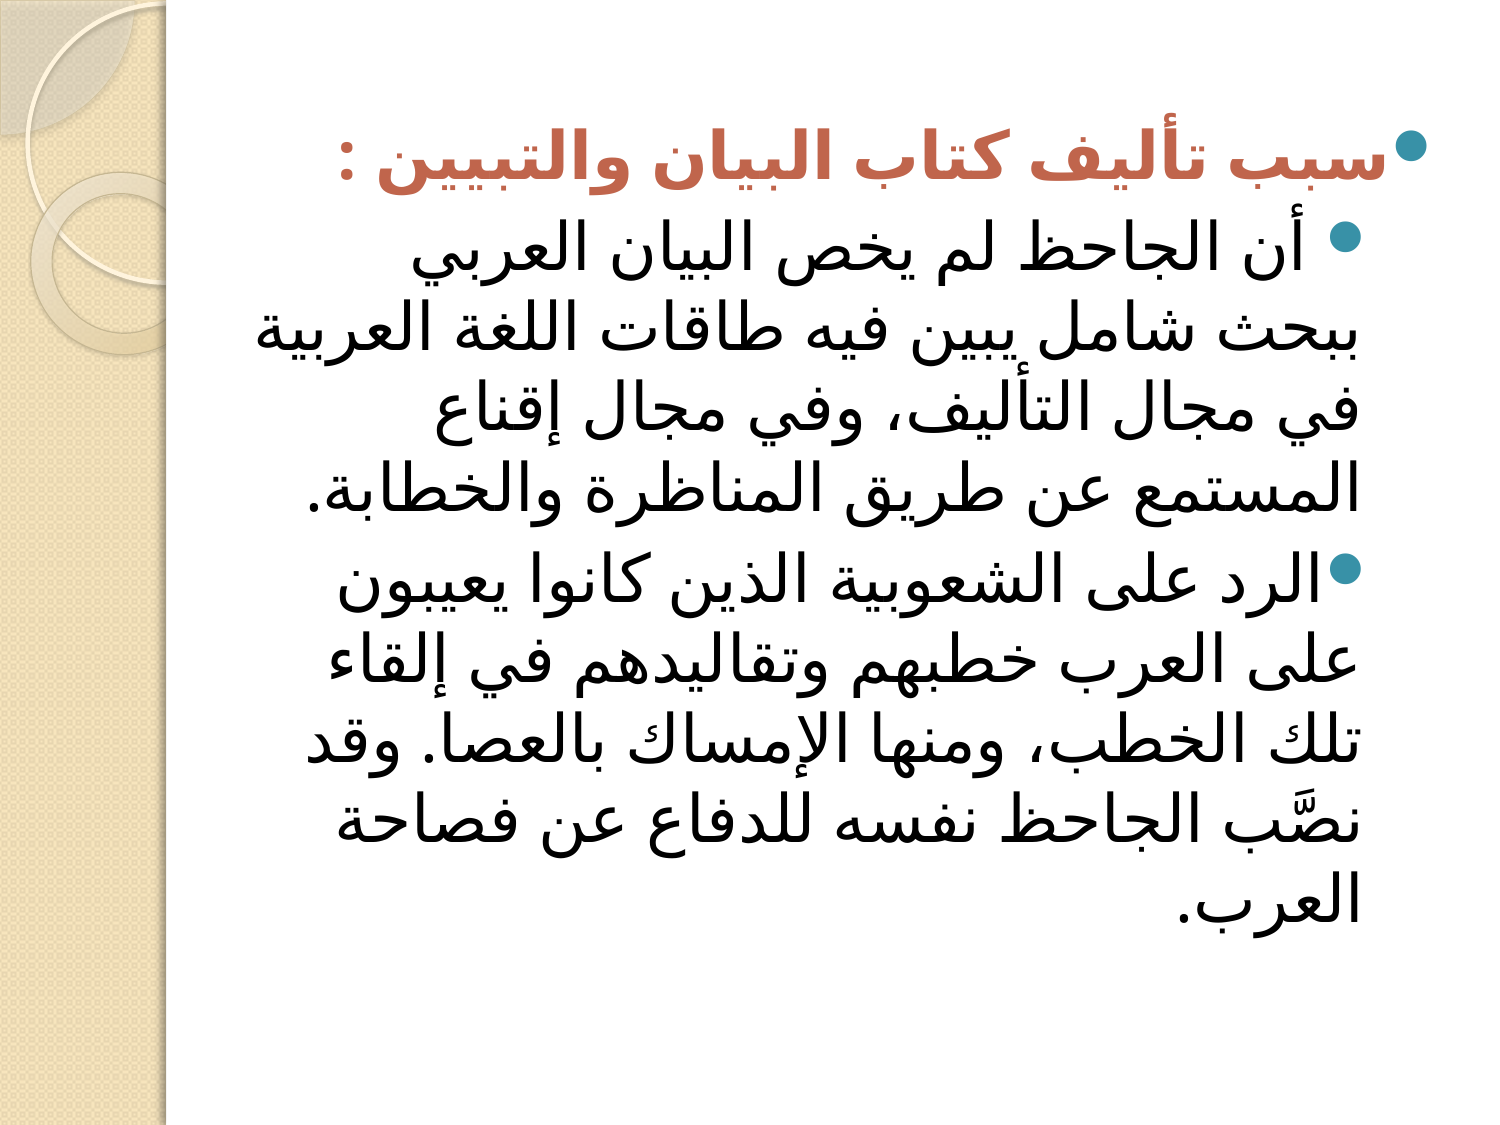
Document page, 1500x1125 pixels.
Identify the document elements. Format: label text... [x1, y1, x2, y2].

list سبب تأليف كتاب البيان والتبيين : أن الجاحظ لم يخص البيان العربي ببحث شامل يبين فيه طاقات اللغة العربية في مجال التأليف، وفي مجال إقناع المستمع عن طريق المناظرة والخطابة. الرد على الشعوبية الذين كانوا يعيبون على العرب خطبهم وتقاليدهم في إلقاء تلك الخطب، ومنها الإمساك بالعصا. وقد نصَّب الجاحظ نفسه للدفاع عن فصاحة العرب. [235, 105, 1466, 961]
